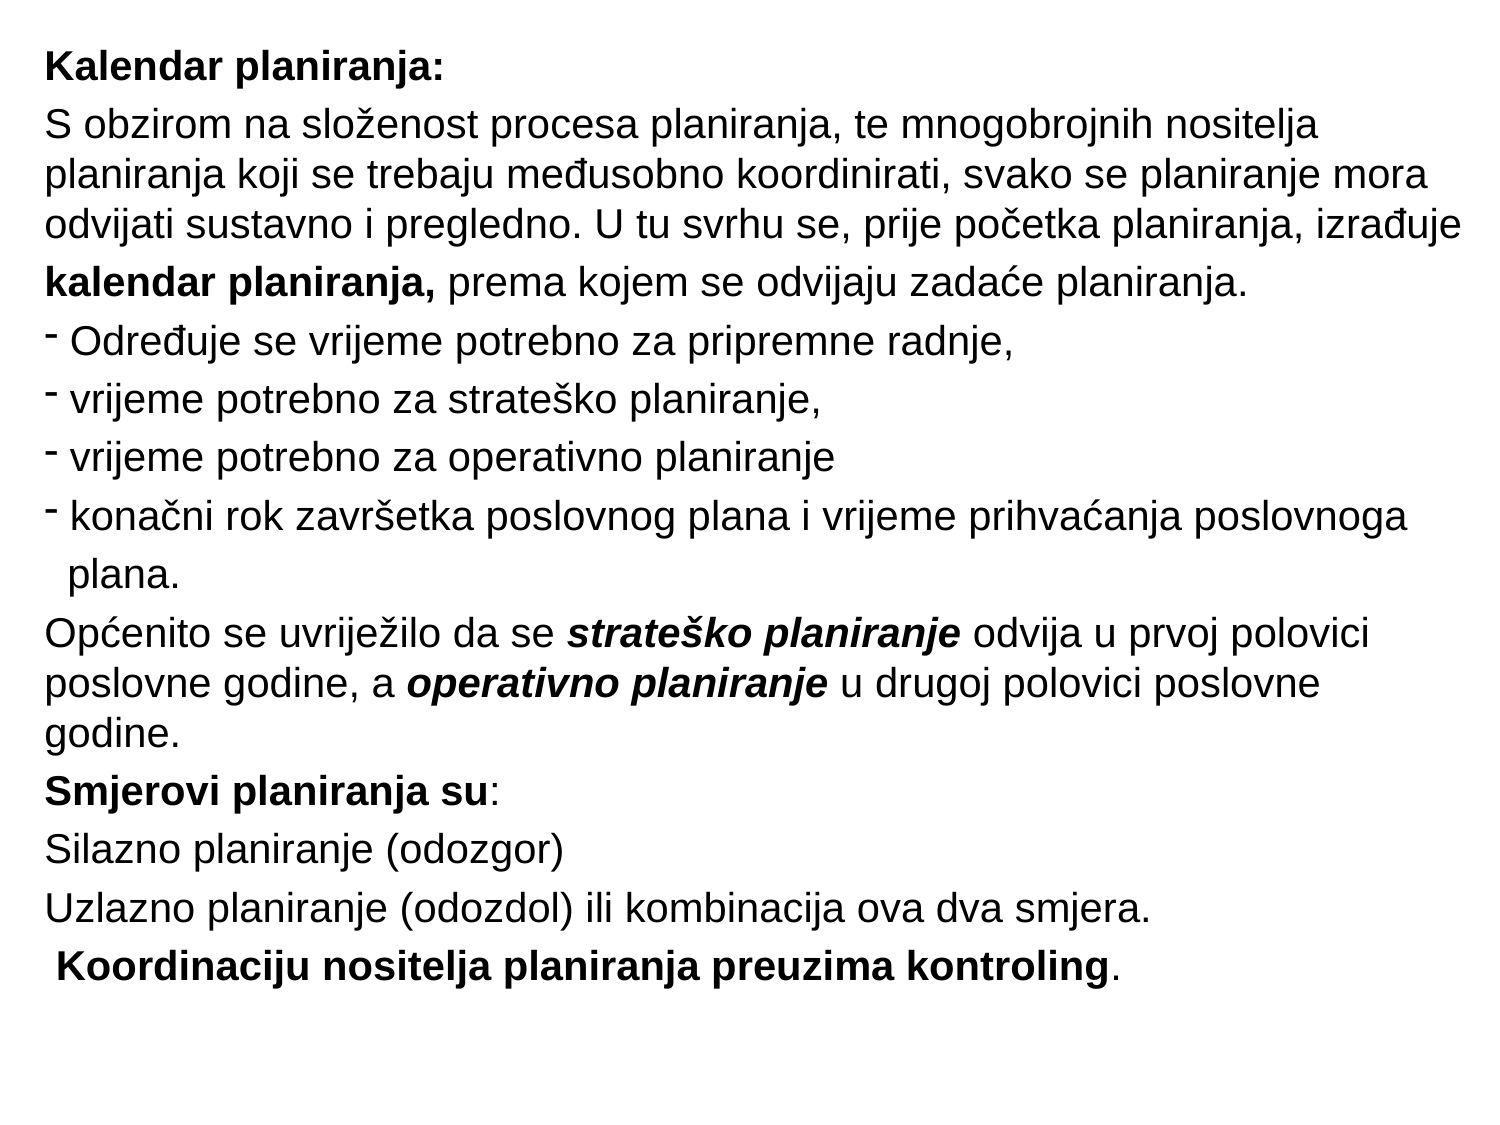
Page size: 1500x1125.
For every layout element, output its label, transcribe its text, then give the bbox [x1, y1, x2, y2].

list Kalendar planiranja: S obzirom na složenost procesa planiranja, te mnogobrojnih nositelja planiranja koji se trebaju međusobno koordinirati, svako se planiranje mora odvijati sustavno i pregledno. U tu svrhu se, prije početka planiranja, izrađuje kalendar planiranja, prema kojem se odvijaju zadaće planiranja. Određuje se vrijeme potrebno za pripremne radnje, vrijeme potrebno za strateško planiranje, vrijeme potrebno za operativno planiranje konačni rok završetka poslovnog plana i vrijeme prihvaćanja poslovnoga plana. Općenito se uvriježilo da se strateško planiranje odvija u prvoj polovici poslovne godine, a operativno planiranje u drugoj polovici poslovne godine. Smjerovi planiranja su: Silazno planiranje (odozgor) Uzlazno planiranje (odozdol) ili kombinacija ova dva smjera. Koordinaciju nositelja planiranja preuzima kontroling. [29, 30, 1483, 1095]
